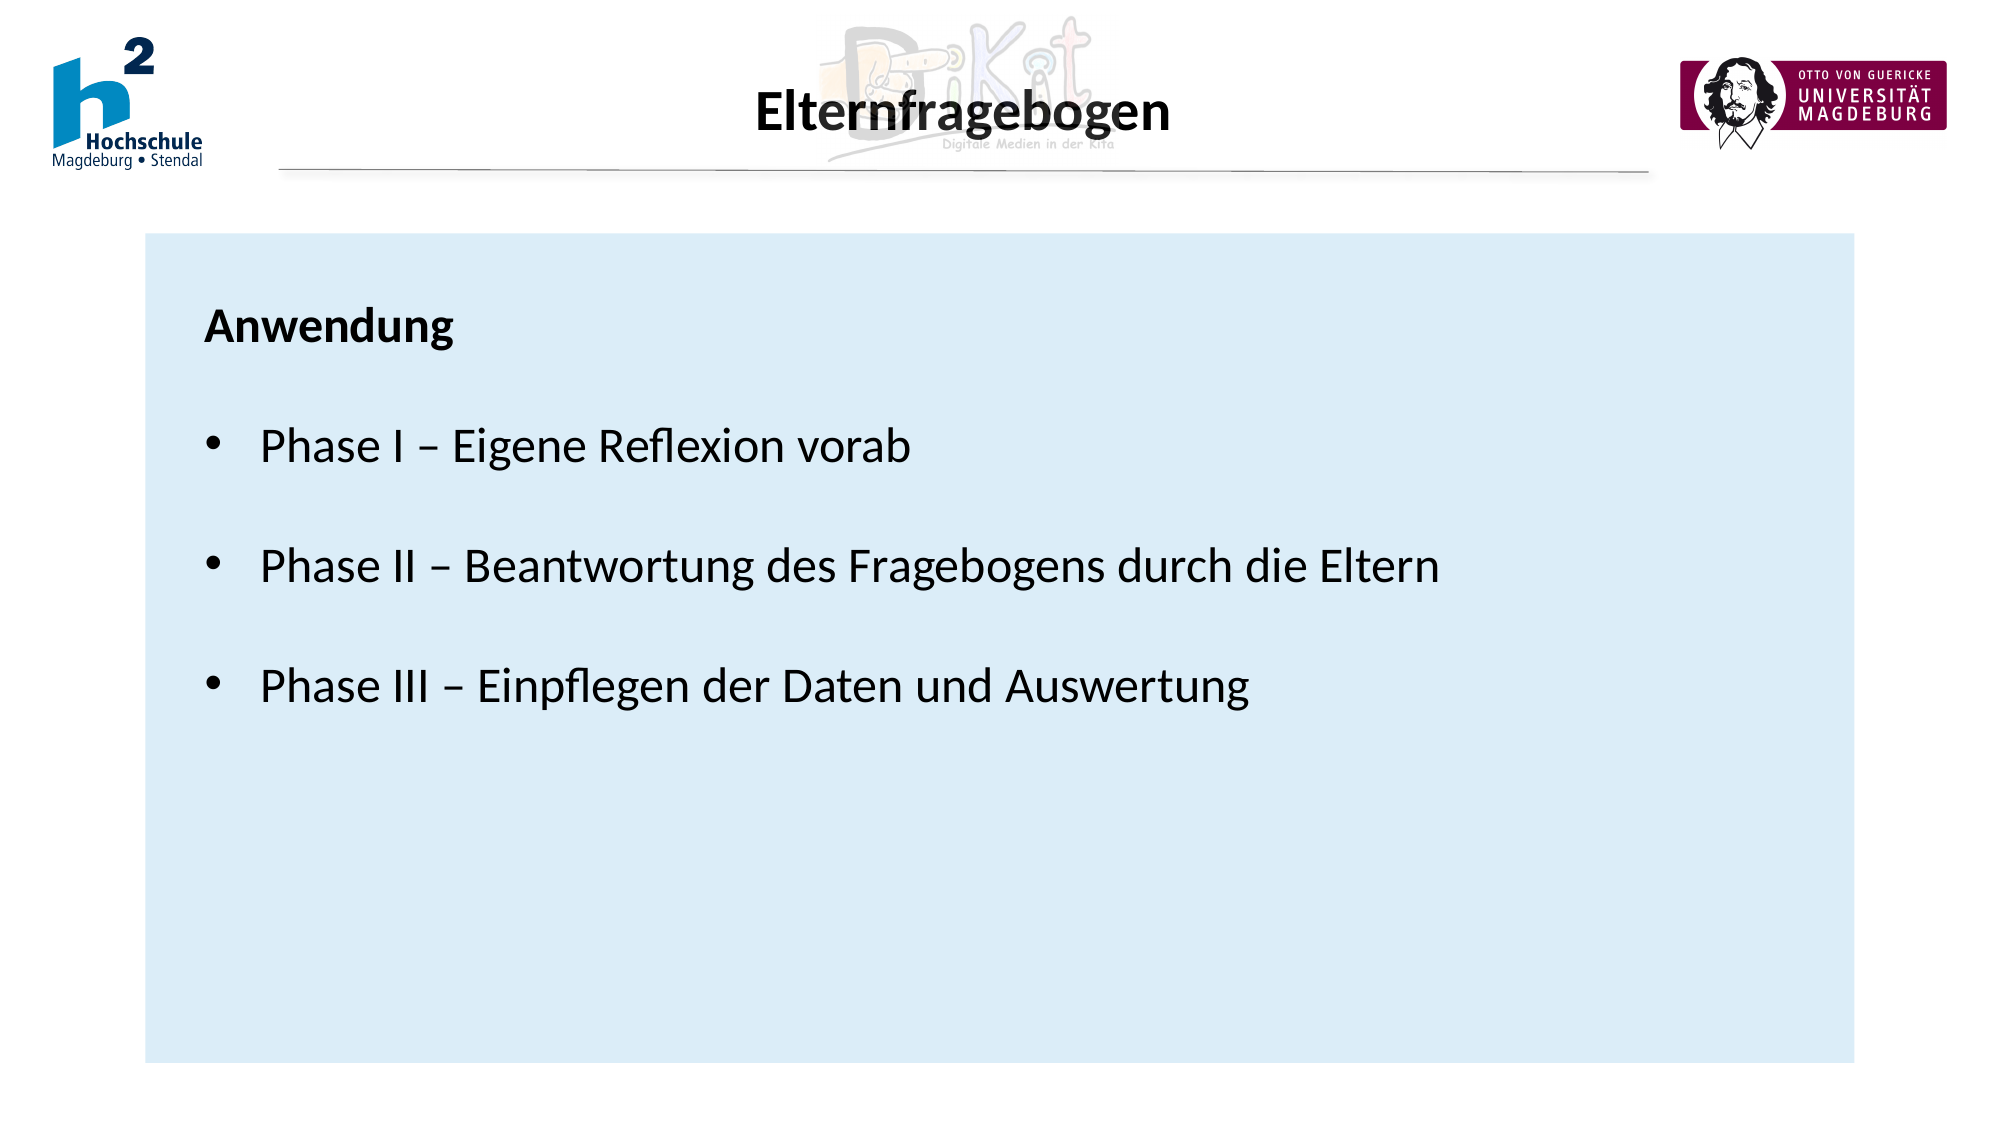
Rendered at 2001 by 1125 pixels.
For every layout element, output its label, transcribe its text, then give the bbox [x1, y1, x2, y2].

text_box Elternfragebogen [1122, 65, 1649, 150]
text_box [142, 233, 1868, 1063]
picture [53, 37, 202, 170]
text_box Elternfragebogen [278, 65, 811, 150]
picture [816, 14, 1119, 170]
picture [1680, 57, 1947, 150]
